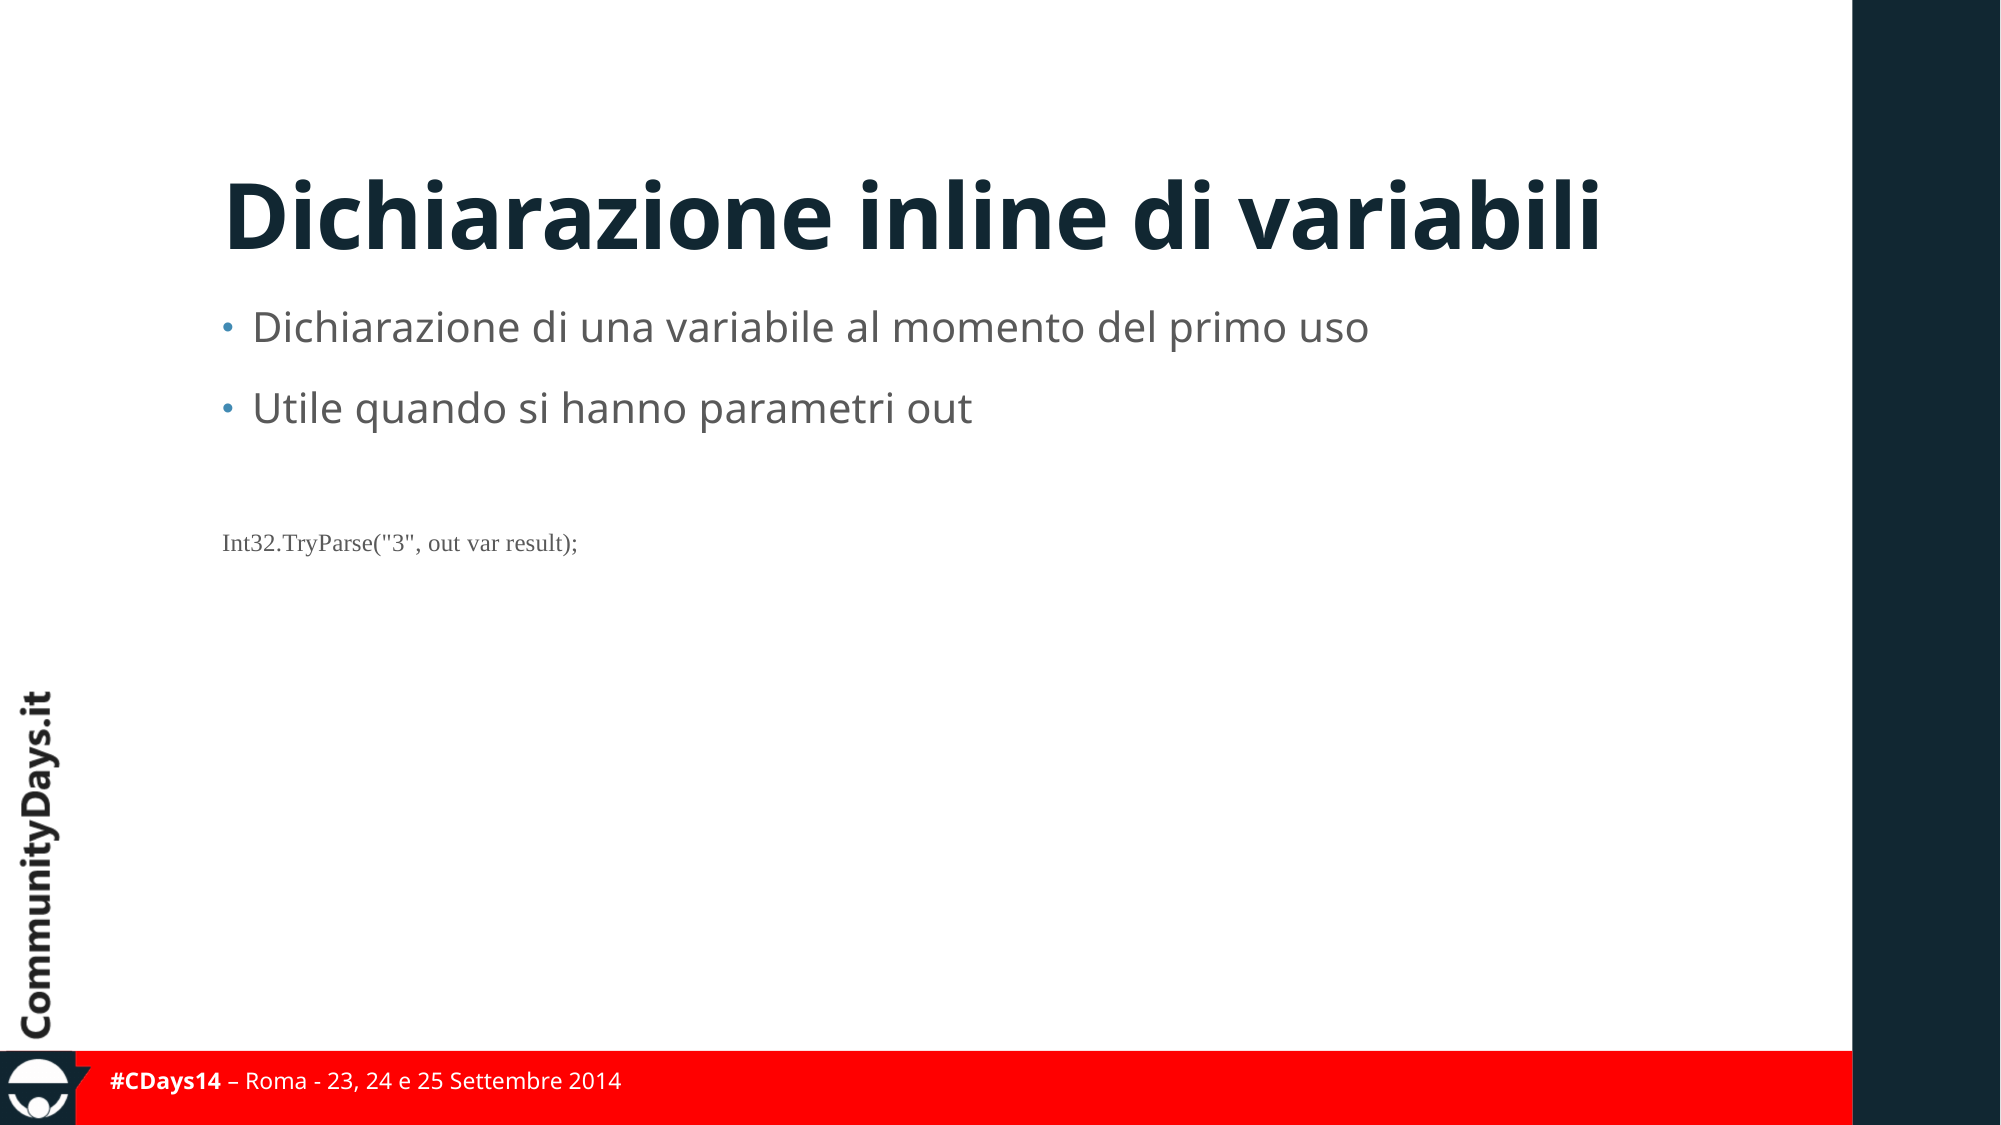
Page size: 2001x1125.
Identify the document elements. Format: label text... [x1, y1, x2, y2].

list Dichiarazione di una variabile al momento del primo uso Utile quando si hanno parametri out Int32.TryParse("3", out var result); [206, 297, 1617, 1012]
picture [0, 692, 90, 1125]
title Dichiarazione inline di variabili [206, 43, 1797, 278]
